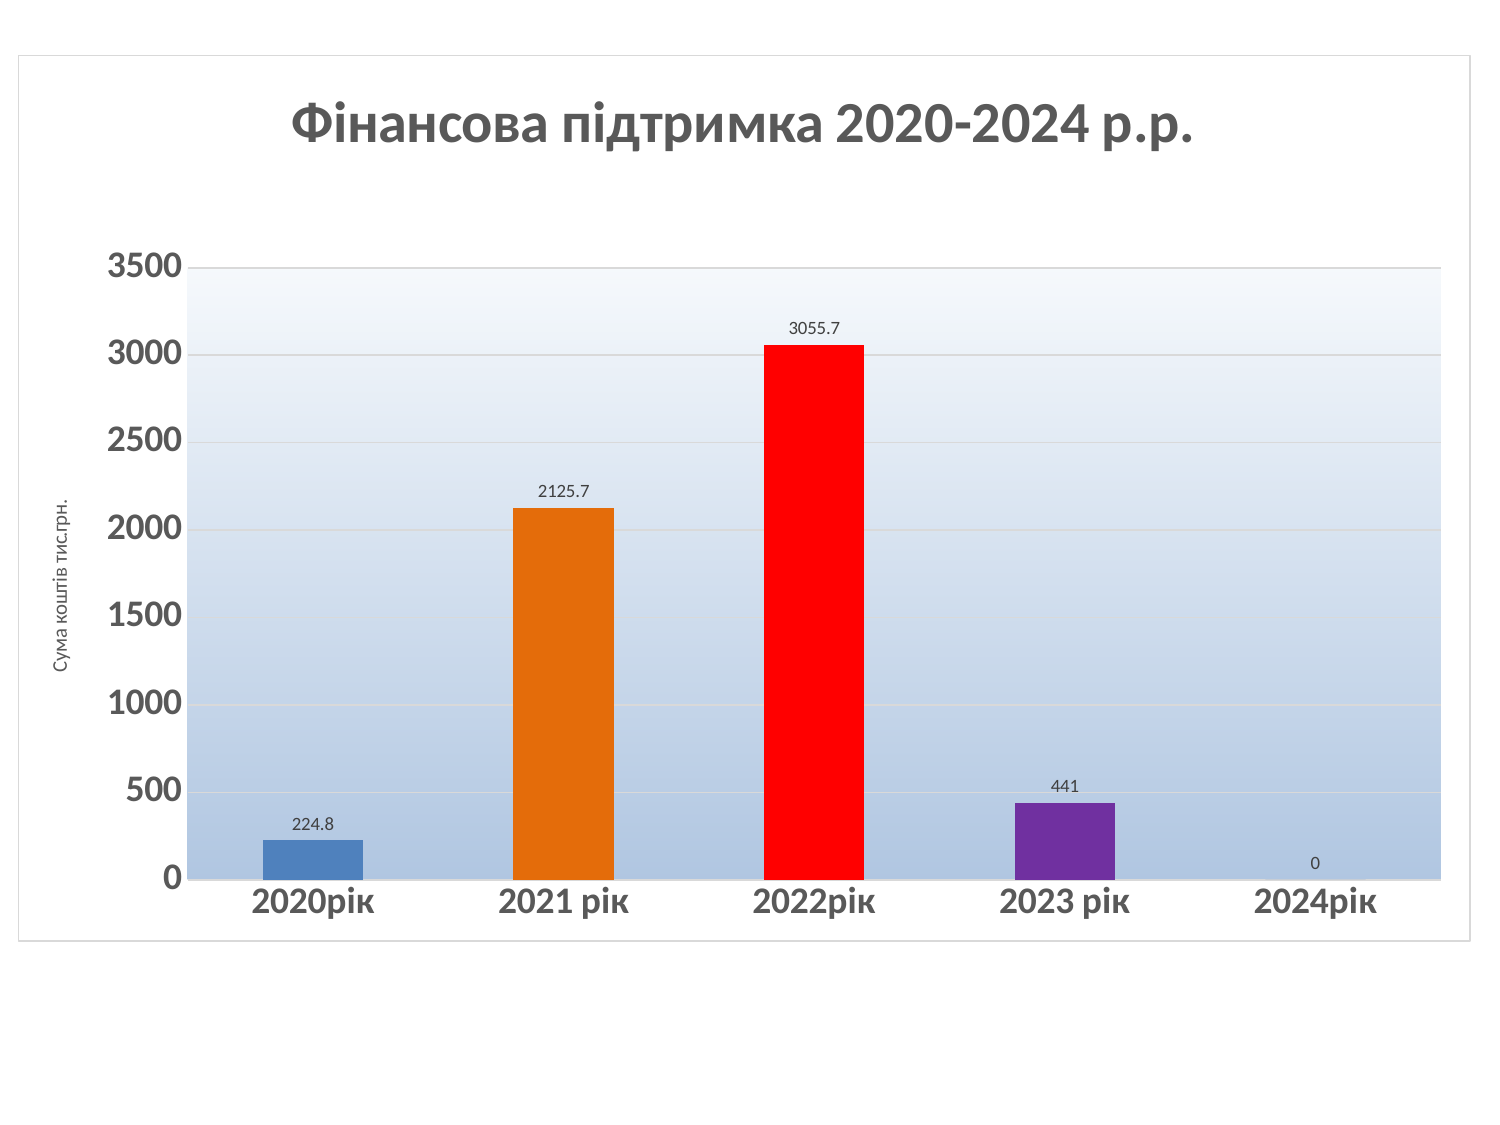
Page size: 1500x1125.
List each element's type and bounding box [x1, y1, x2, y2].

chart [17, 54, 1471, 942]
